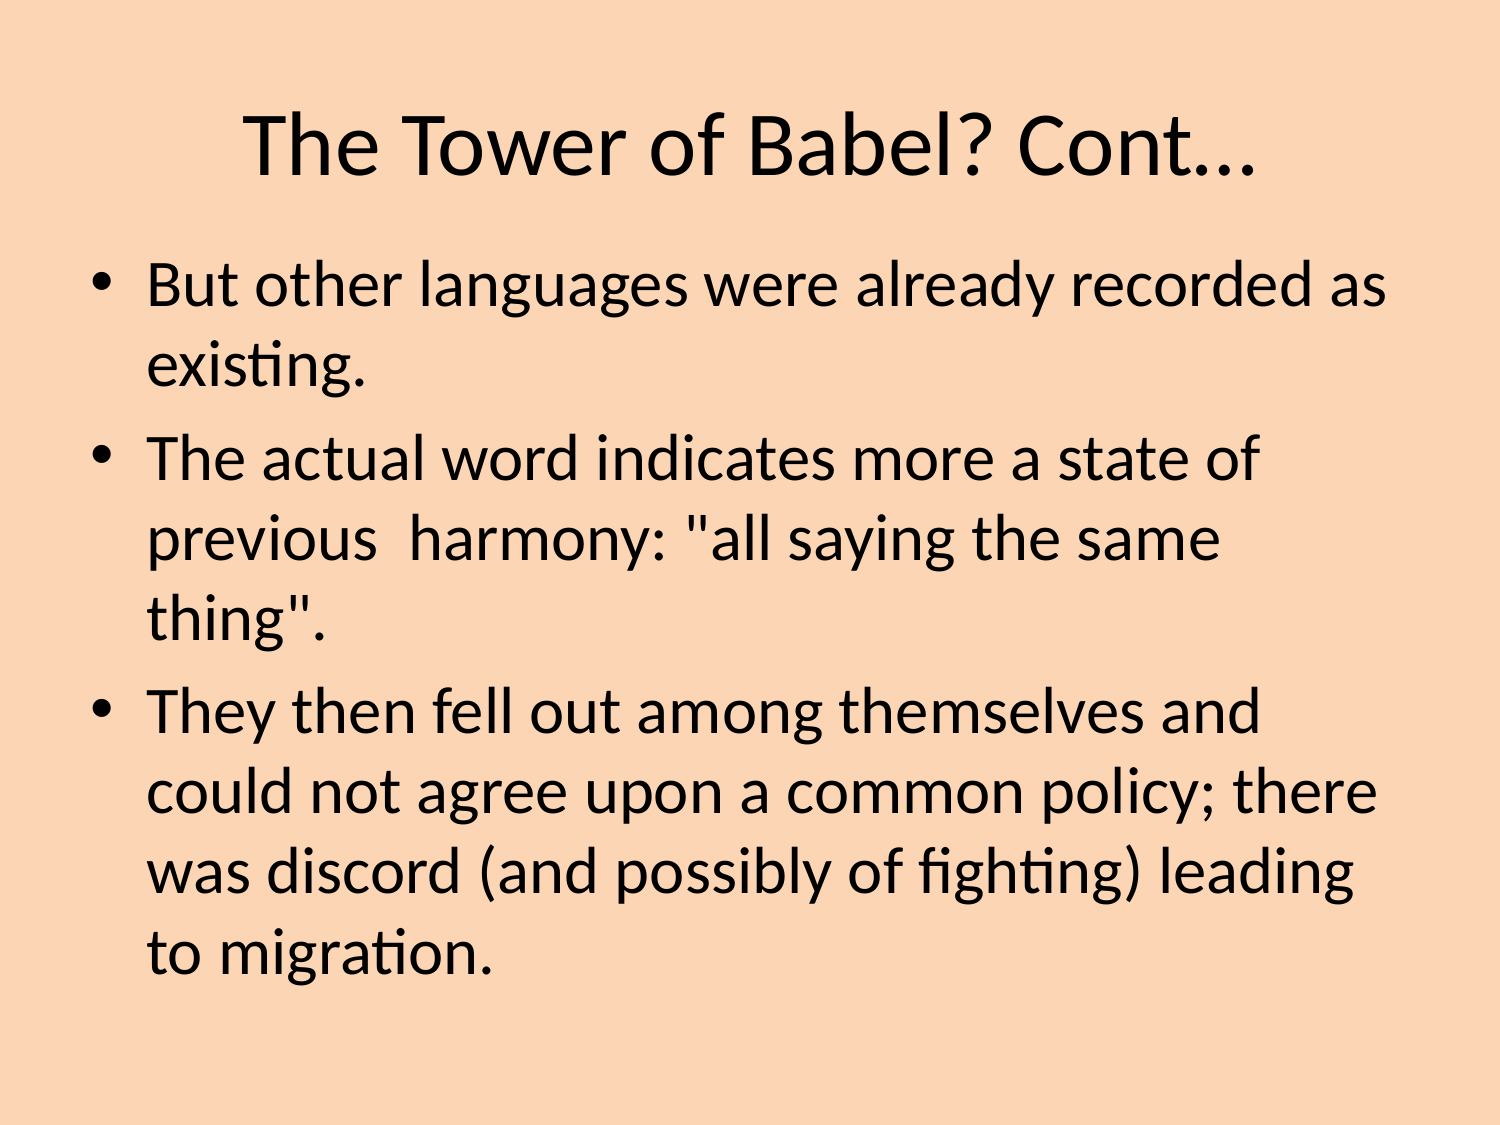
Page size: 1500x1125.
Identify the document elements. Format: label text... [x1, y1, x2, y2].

list But other languages were already recorded as existing. The actual word indicates more a state of previous harmony: "all saying the same thing". They then fell out among themselves and could not agree upon a common policy; there was discord (and possibly of fighting) leading to migration. [75, 232, 1425, 1125]
title The Tower of Babel? Cont… [75, 45, 1425, 232]
